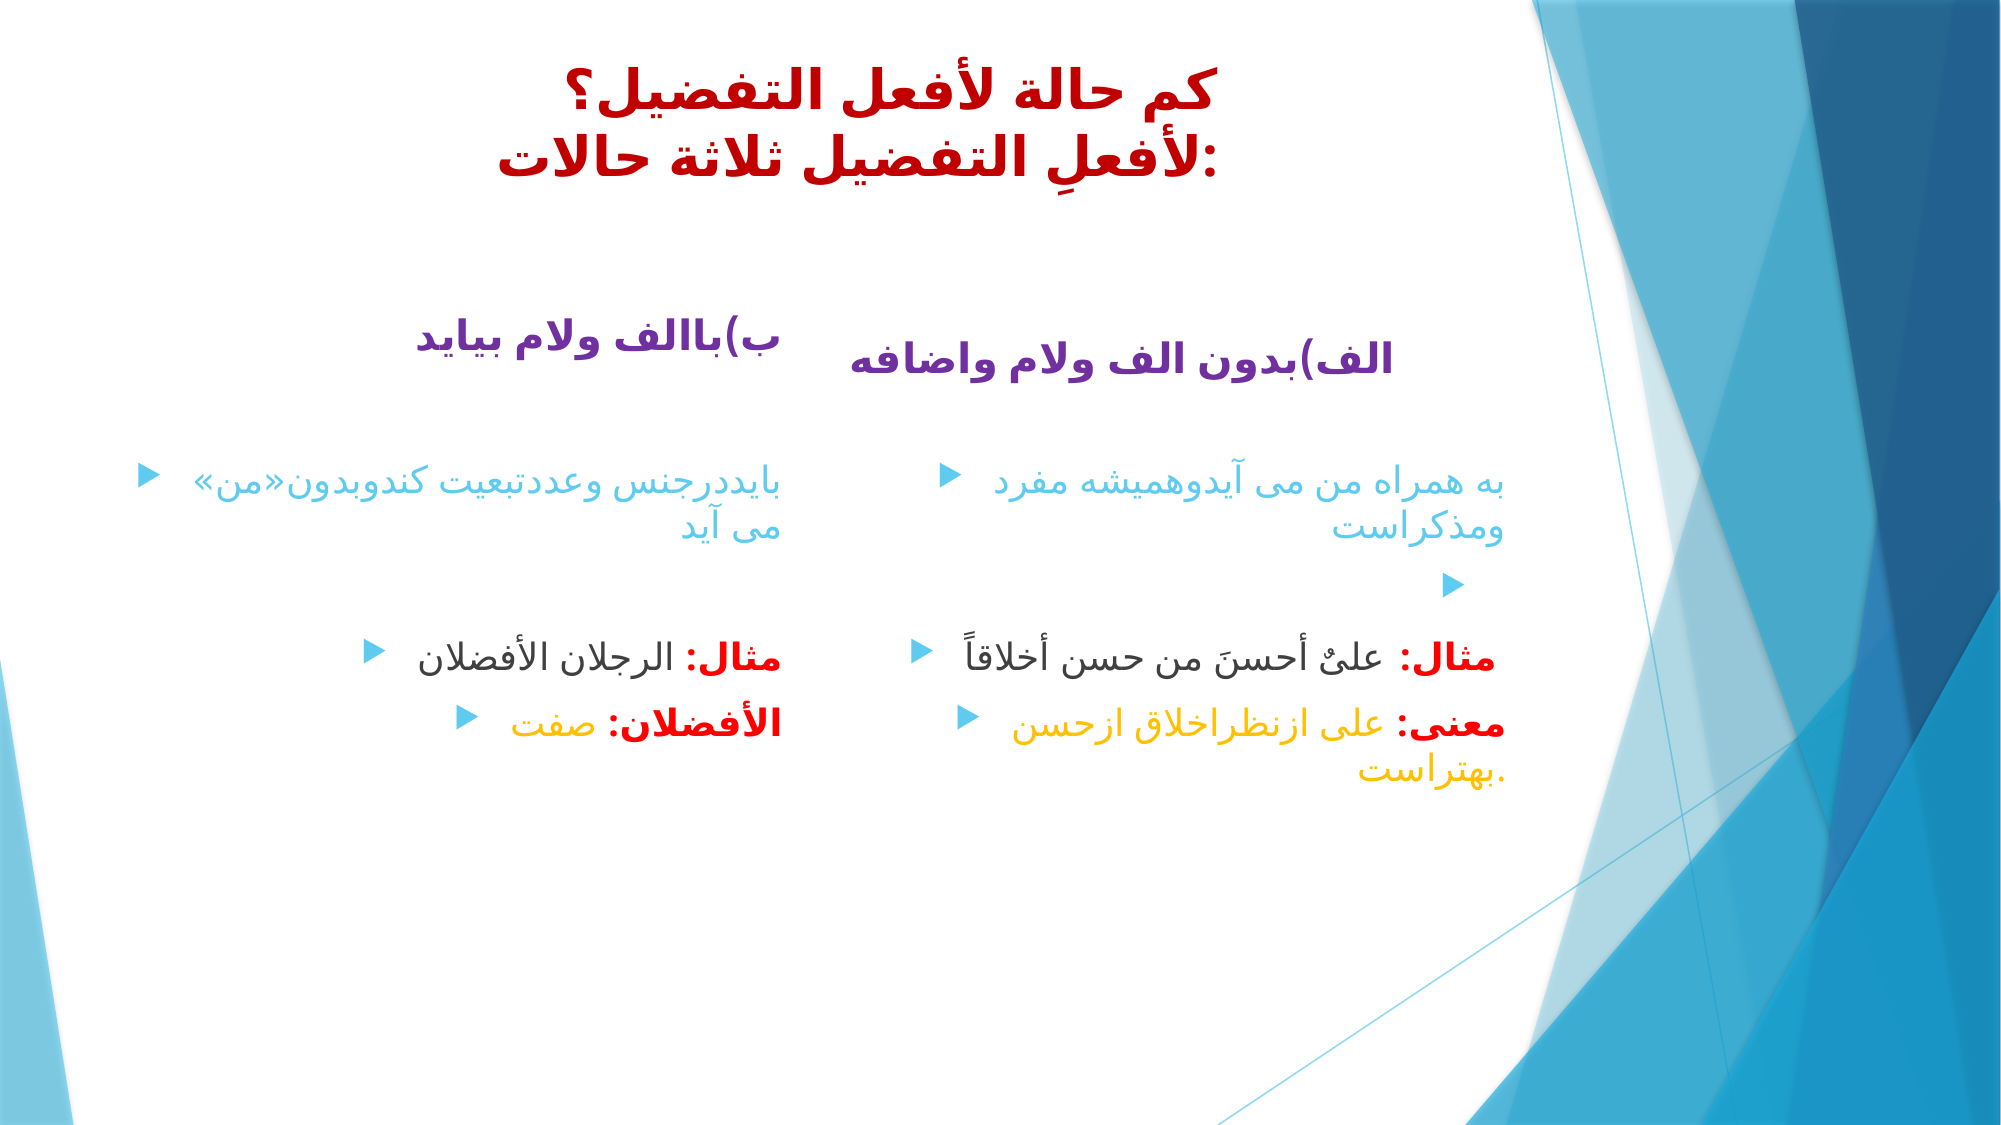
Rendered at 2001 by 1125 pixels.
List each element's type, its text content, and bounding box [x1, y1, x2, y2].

list بایددرجنس وعددتبعیت کندوبدون«من» می آید مثال: الرجلان الأفضلان الأفضلان: صفت [110, 448, 798, 991]
list به همراه من می آیدوهمیشه مفرد ومذکراست مثال: علیٌ أحسنَ من حسن أخلاقاً معنی: علی ازنظراخلاق ازحسن بهتراست. [834, 448, 1522, 991]
list ب)باالف ولام بیاید [110, 263, 798, 448]
title کم حالة لأفعل التفضیل؟ لأفعلِ التفضیل ثلاثة حالات: [0, 46, 1234, 264]
list الف)بدون الف ولام واضافه [834, 294, 1522, 448]
